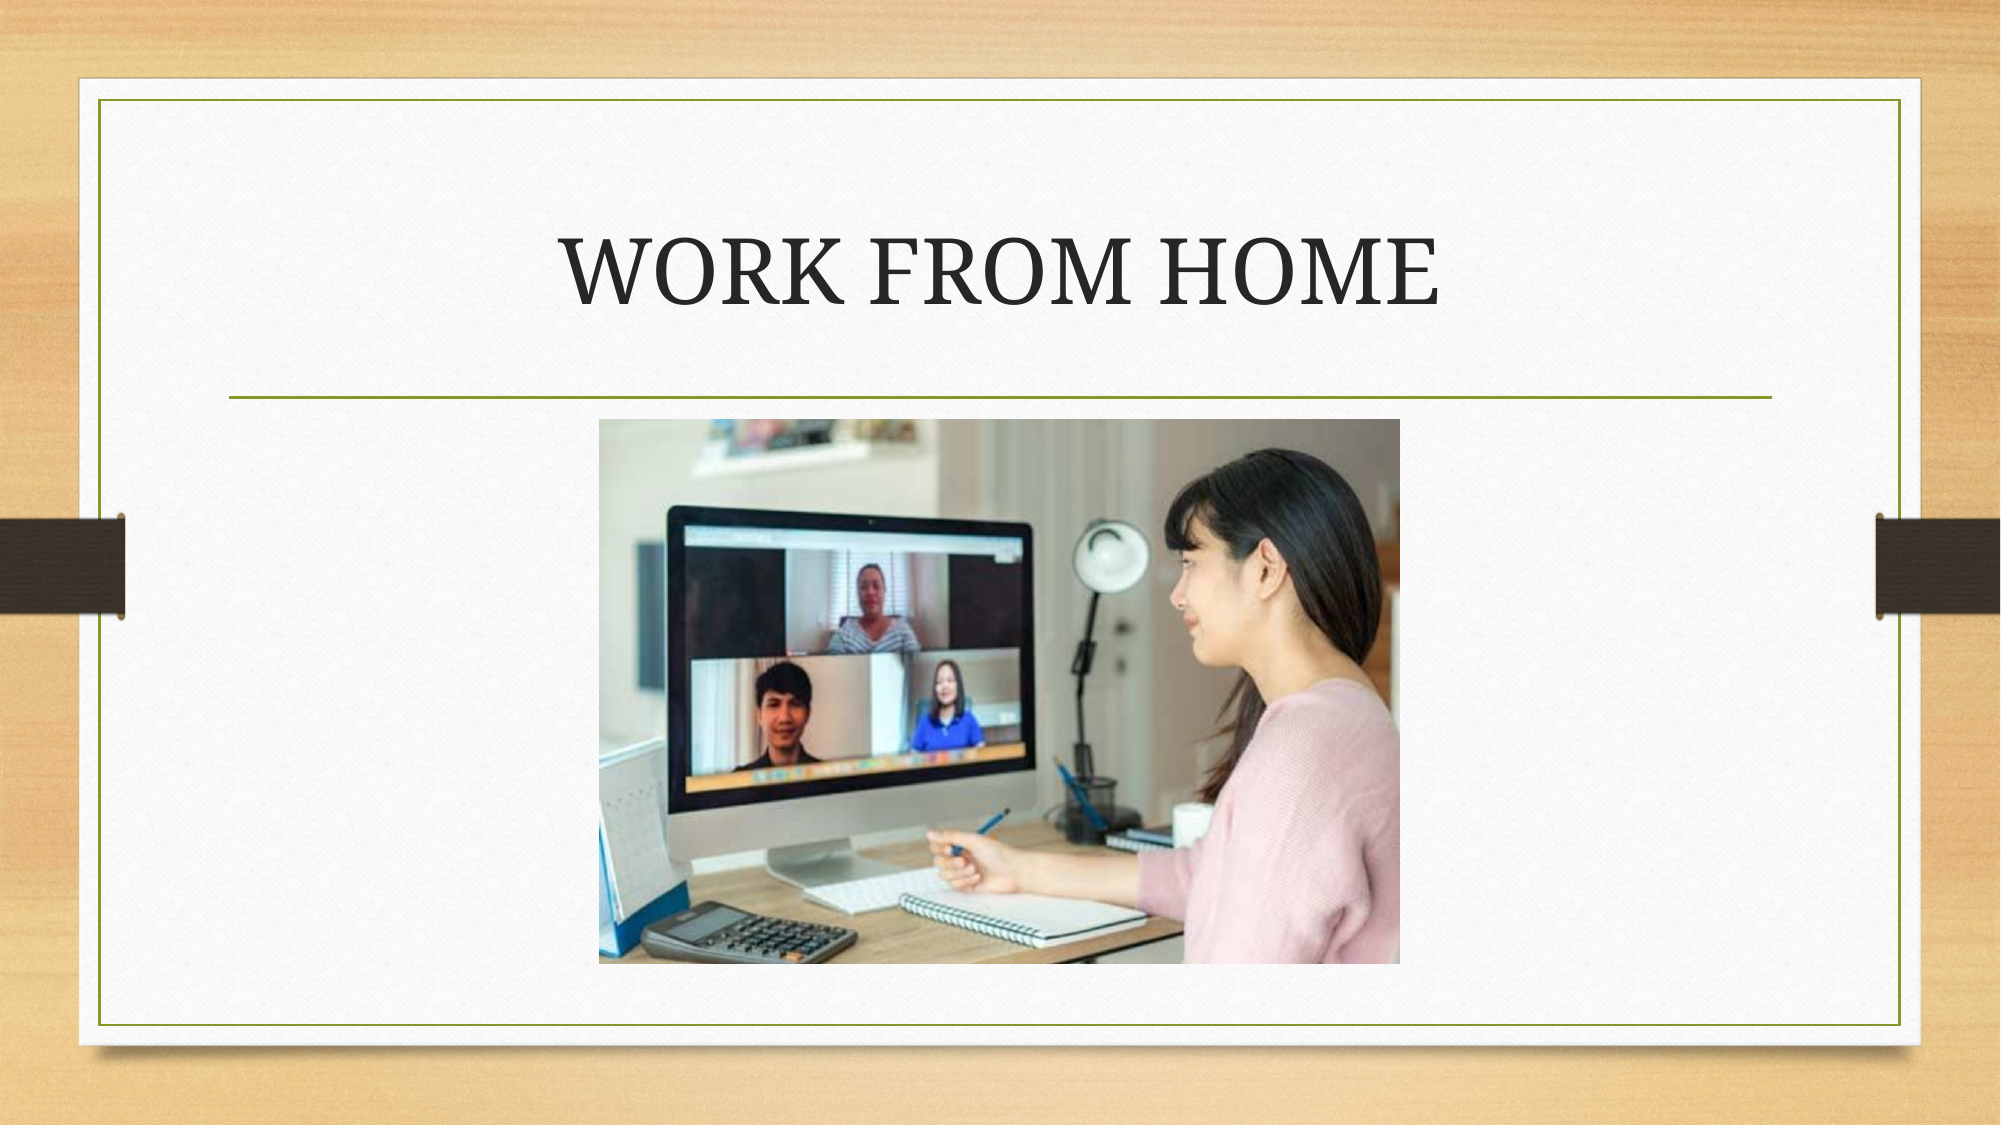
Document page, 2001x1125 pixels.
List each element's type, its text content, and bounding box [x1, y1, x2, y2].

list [599, 419, 1401, 964]
title WORK FROM HOME [212, 161, 1788, 375]
picture [0, 0, 2001, 1125]
